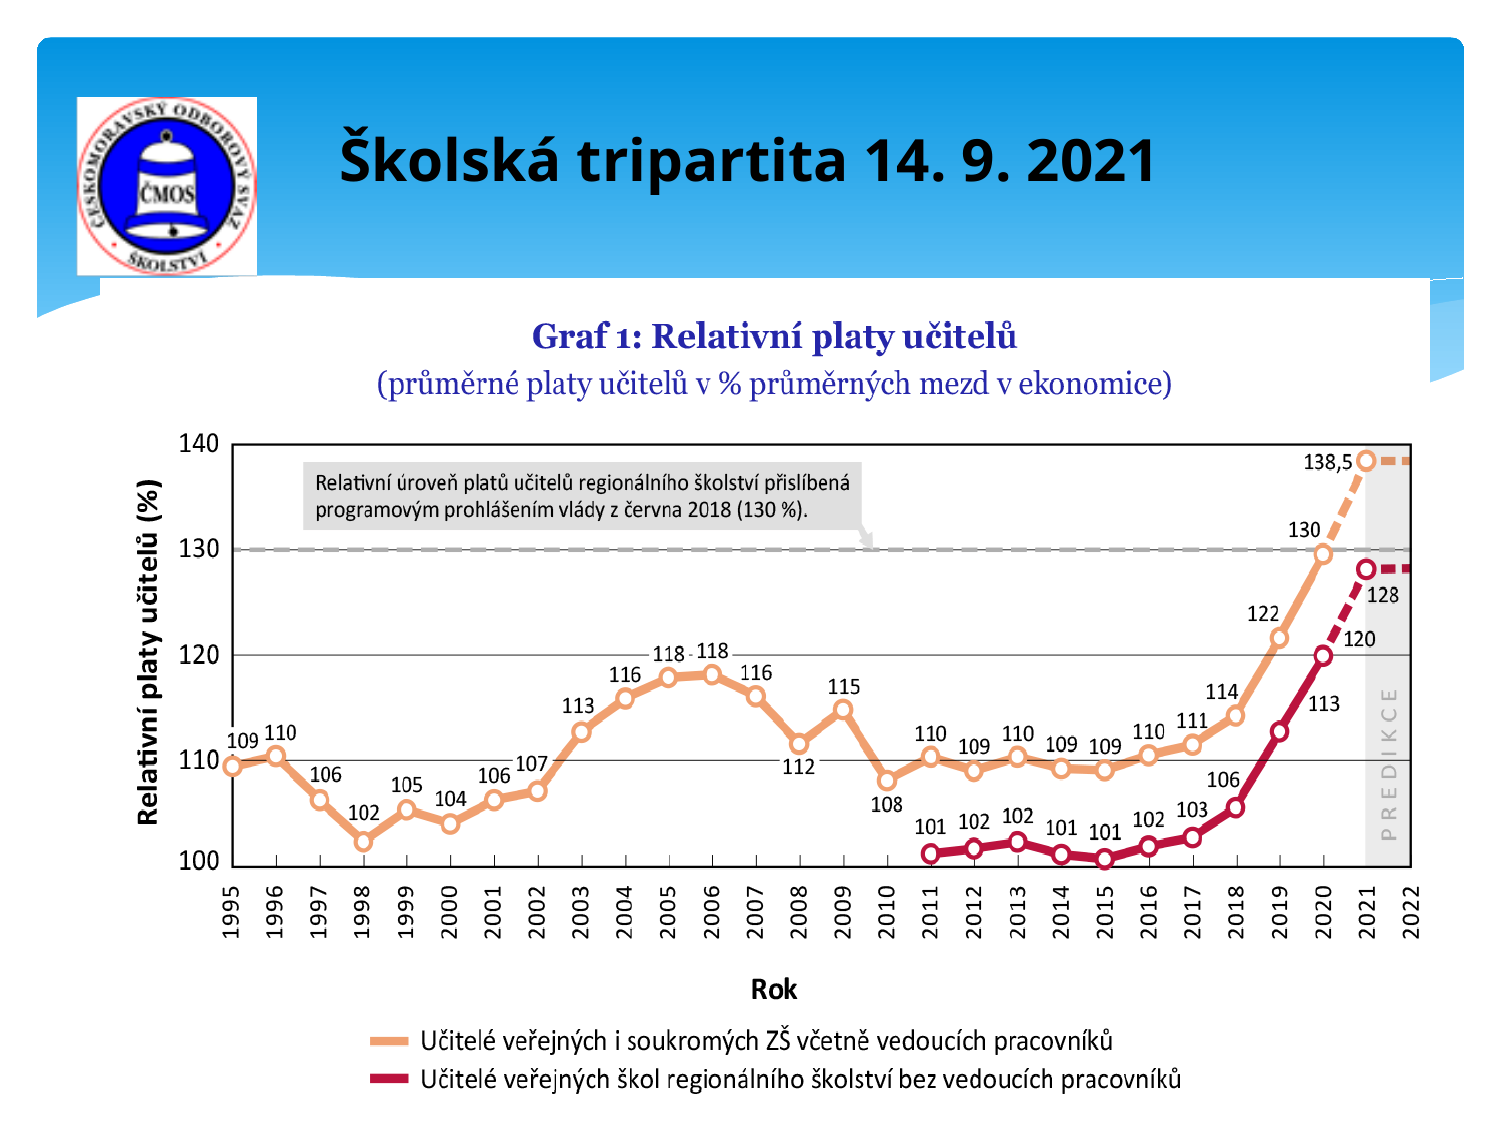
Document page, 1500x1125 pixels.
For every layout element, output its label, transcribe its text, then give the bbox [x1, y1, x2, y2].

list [100, 278, 1430, 1107]
title Školská tripartita 14. 9. 2021 [75, 55, 1425, 261]
picture [74, 97, 257, 280]
